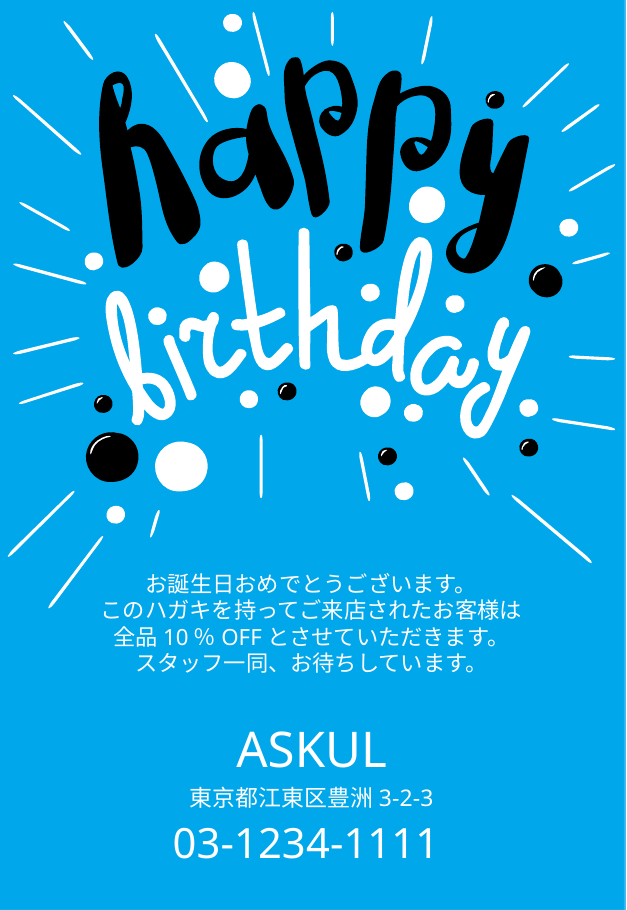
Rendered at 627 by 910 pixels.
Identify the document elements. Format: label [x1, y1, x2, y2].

picture [361, 284, 379, 301]
picture [349, 829, 358, 857]
picture [428, 657, 439, 662]
picture [261, 828, 279, 857]
picture [520, 400, 538, 416]
picture [253, 630, 260, 644]
picture [266, 789, 279, 806]
picture [85, 253, 103, 270]
picture [395, 483, 413, 499]
picture [200, 262, 229, 292]
picture [571, 166, 612, 190]
picture [241, 630, 248, 644]
picture [199, 828, 217, 858]
picture [361, 72, 450, 251]
picture [180, 313, 246, 378]
picture [23, 204, 68, 230]
picture [215, 63, 250, 98]
picture [50, 539, 101, 606]
picture [87, 434, 137, 481]
picture [15, 338, 77, 354]
picture [95, 396, 111, 412]
picture [237, 788, 250, 807]
picture [10, 493, 72, 555]
picture [447, 120, 528, 272]
picture [300, 732, 323, 766]
picture [271, 732, 292, 767]
picture [410, 187, 444, 223]
picture [560, 219, 578, 236]
picture [570, 356, 613, 360]
picture [360, 454, 370, 498]
picture [253, 13, 269, 74]
picture [216, 575, 230, 593]
picture [224, 15, 241, 31]
picture [366, 732, 385, 766]
picture [313, 629, 318, 640]
picture [156, 36, 206, 119]
picture [15, 97, 79, 153]
picture [307, 829, 328, 857]
picture [574, 253, 608, 264]
picture [284, 788, 301, 807]
picture [421, 829, 429, 857]
picture [530, 265, 561, 296]
picture [232, 240, 292, 370]
picture [243, 607, 254, 618]
picture [373, 829, 381, 857]
picture [175, 828, 194, 858]
picture [336, 245, 351, 260]
picture [238, 732, 266, 766]
picture [487, 92, 503, 107]
picture [554, 419, 614, 430]
picture [449, 631, 460, 636]
picture [321, 660, 332, 671]
picture [521, 440, 537, 455]
picture [417, 578, 428, 583]
picture [192, 788, 209, 807]
picture [460, 611, 474, 619]
picture [351, 601, 363, 619]
picture [411, 336, 478, 395]
picture [285, 59, 356, 216]
picture [299, 229, 432, 381]
picture [330, 732, 356, 767]
picture [236, 600, 241, 618]
picture [405, 405, 422, 421]
picture [240, 391, 257, 408]
picture [253, 662, 261, 669]
picture [164, 336, 196, 400]
picture [239, 829, 248, 857]
picture [563, 105, 598, 131]
picture [361, 387, 390, 417]
picture [397, 829, 405, 857]
picture [100, 73, 199, 266]
picture [279, 384, 295, 399]
picture [65, 23, 92, 58]
picture [461, 318, 530, 438]
picture [106, 291, 175, 424]
picture [422, 18, 432, 62]
picture [446, 296, 464, 312]
picture [170, 602, 185, 611]
picture [379, 449, 396, 464]
picture [149, 308, 166, 324]
picture [107, 506, 124, 523]
picture [201, 106, 293, 208]
picture [524, 65, 567, 106]
picture [284, 828, 303, 858]
picture [15, 264, 85, 284]
picture [156, 442, 207, 491]
picture [464, 459, 488, 493]
picture [22, 383, 82, 403]
picture [151, 512, 159, 535]
picture [514, 497, 590, 561]
